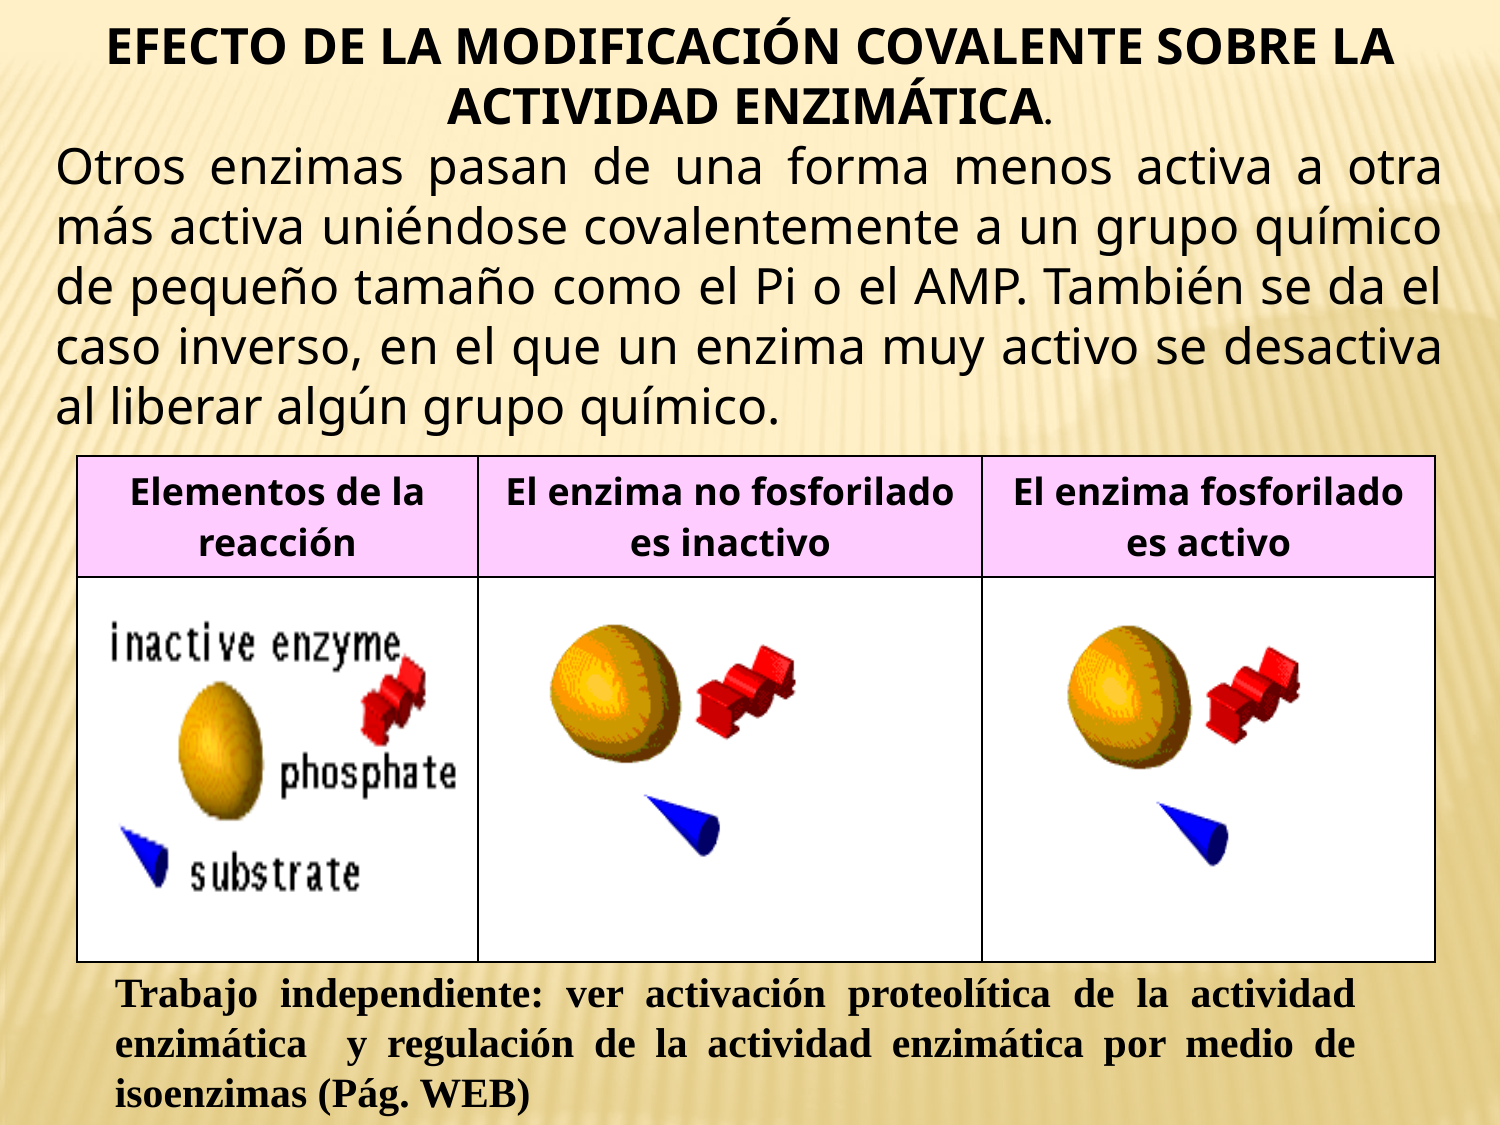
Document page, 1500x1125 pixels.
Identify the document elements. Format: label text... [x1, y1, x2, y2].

picture [501, 597, 916, 894]
table_header El enzima fosforilado es activo [983, 457, 1434, 576]
text_box Trabajo independiente: ver activación proteolítica de la actividad enzimática y regulación de la actividad enzimática por medio de isoenzimas (Pág. WEB) [100, 958, 1372, 1124]
table_cell [983, 578, 1434, 961]
picture [99, 609, 474, 906]
table_cell [479, 578, 981, 958]
picture [1021, 597, 1414, 906]
table_header Elementos de la reacción [78, 457, 477, 576]
table_cell [78, 578, 477, 961]
text_box EFECTO DE LA MODIFICACIÓN COVALENTE SOBRE LA ACTIVIDAD ENZIMÁTICA. Otros enzimas pasan de una forma menos activa a otra más activa uniéndose covalentemente a un grupo químico de pequeño tamaño como el Pi o el AMP. También se da el caso inverso, en el que un enzima muy activo se desactiva al liberar algún grupo químico. [41, 7, 1459, 442]
text_box . [41, 307, 86, 358]
table_header El enzima no fosforilado es inactivo [479, 457, 981, 576]
